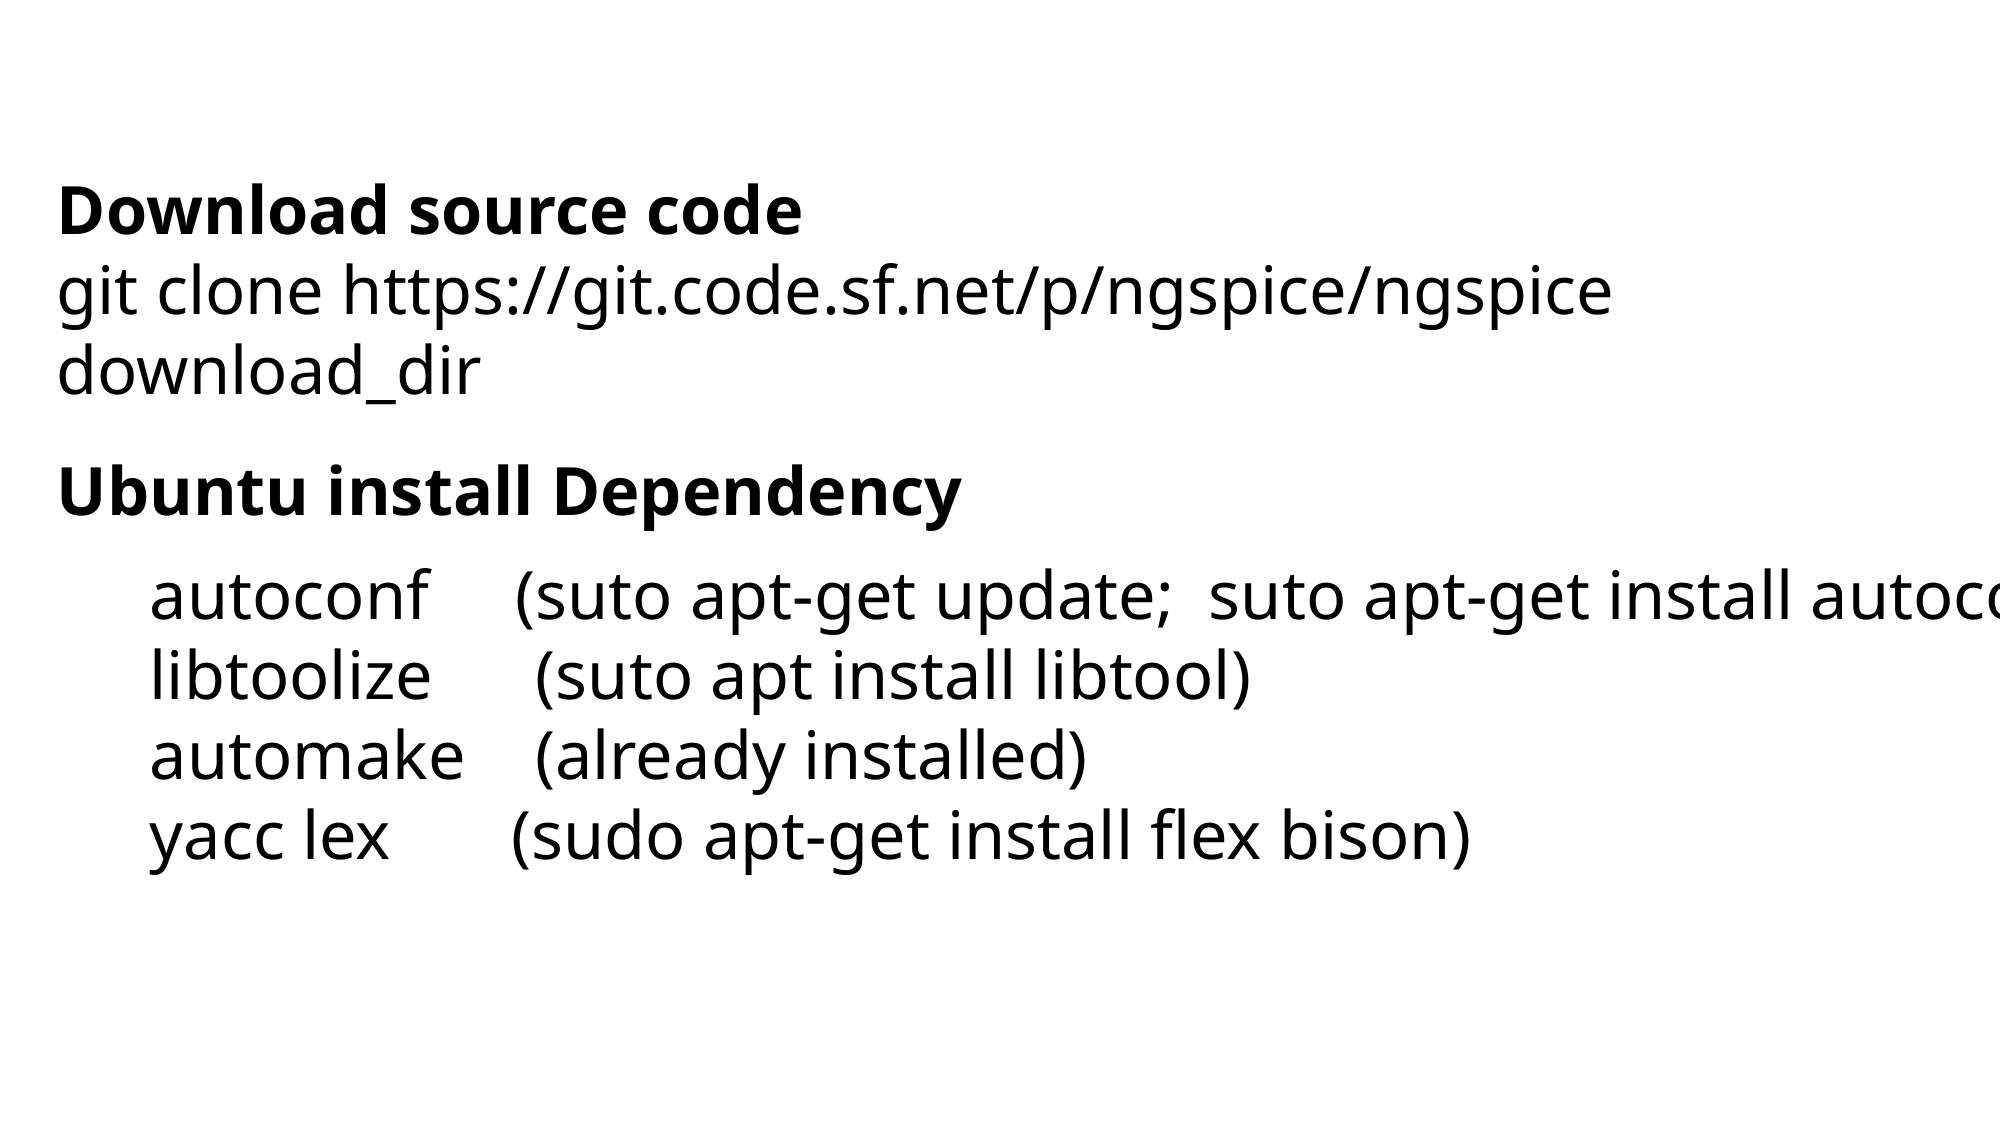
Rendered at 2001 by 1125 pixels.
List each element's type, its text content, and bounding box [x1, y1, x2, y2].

text_box Download source code git clone https://git.code.sf.net/p/ngspice/ngspice download_dir [42, 160, 2000, 415]
text_box Ubuntu install Dependency [42, 441, 2000, 537]
text_box autoconf (suto apt-get update; suto apt-get install autoconf) libtoolize (suto apt install libtool) automake (already installed) yacc lex (sudo apt-get install flex bison) [0, 545, 2000, 881]
